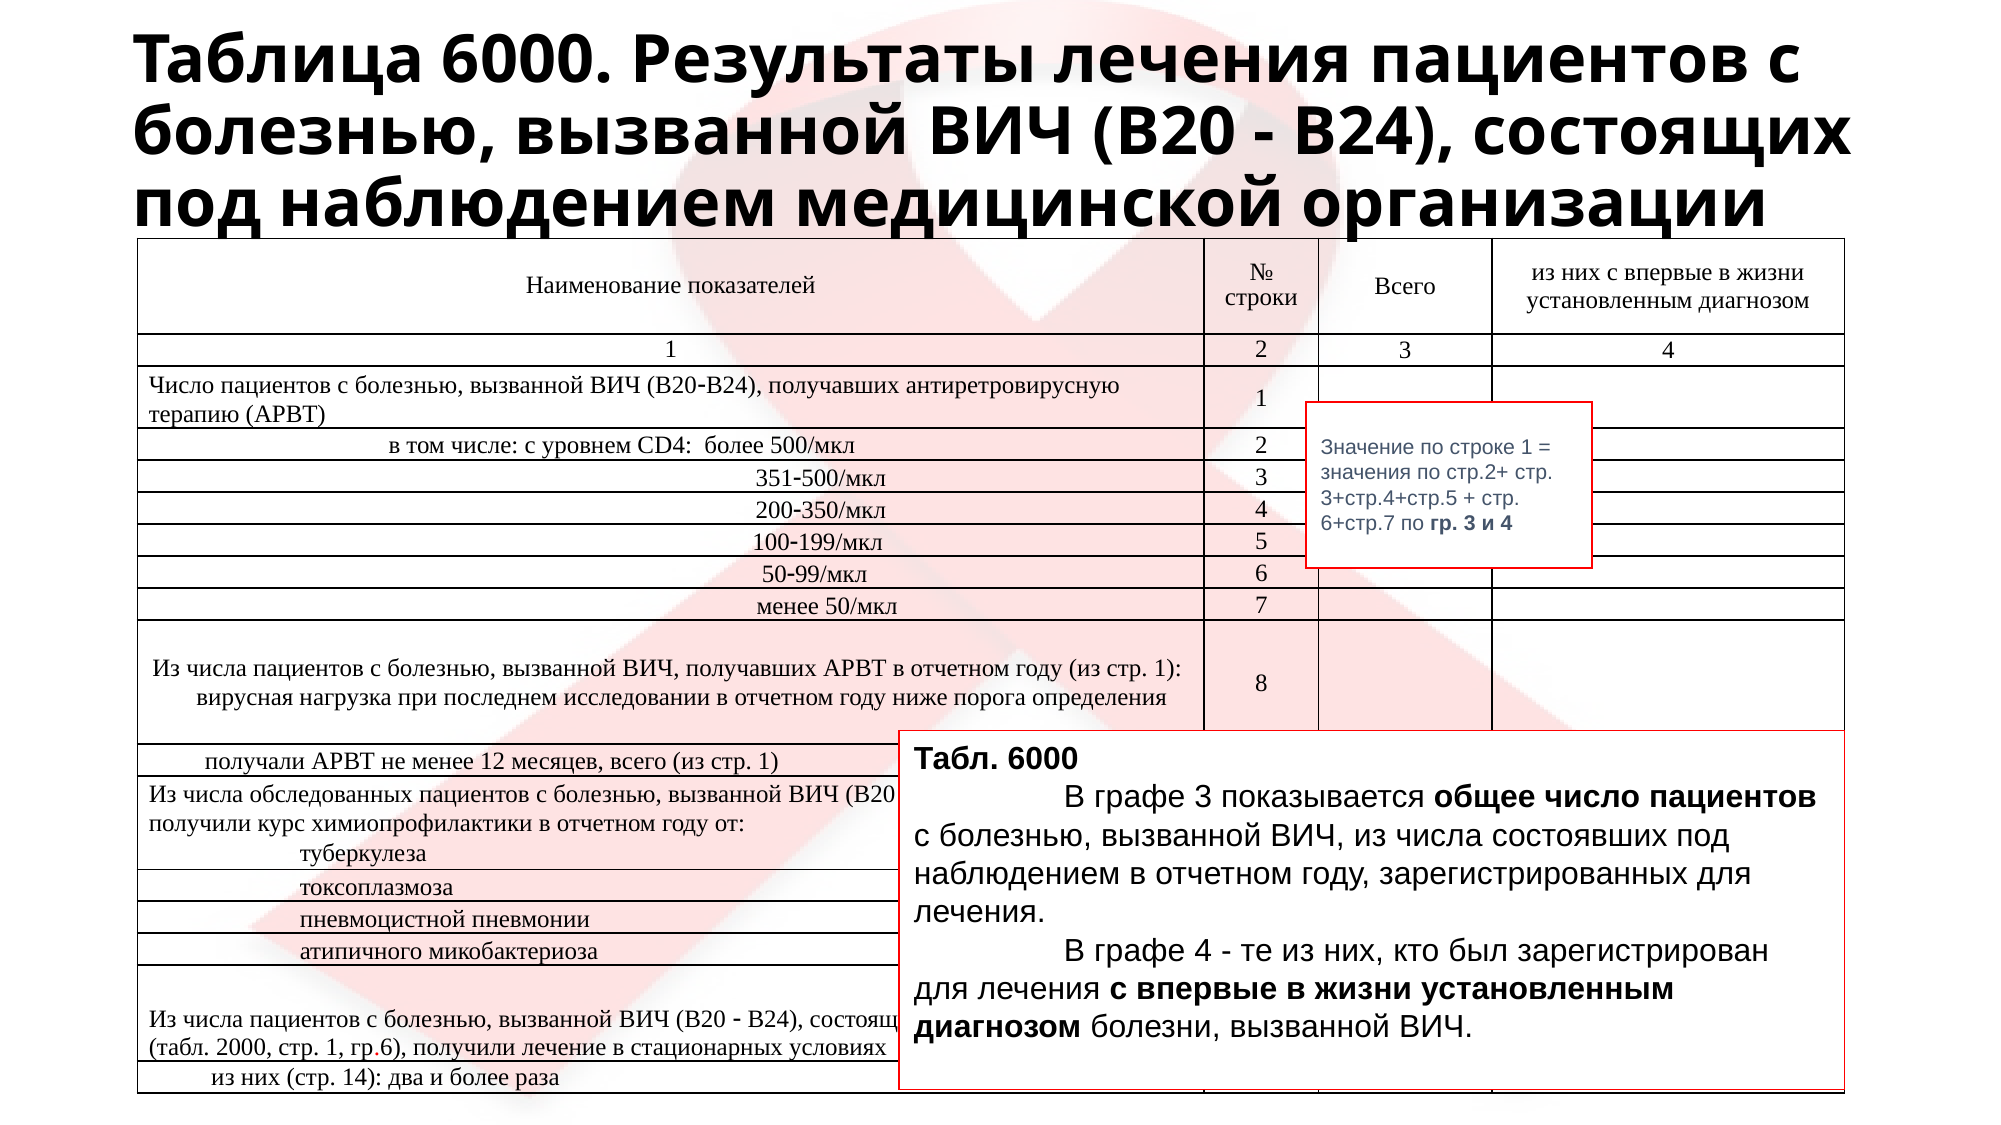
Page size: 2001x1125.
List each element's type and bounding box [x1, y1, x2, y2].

table_cell [138, 1062, 1203, 1092]
table_cell [138, 777, 899, 869]
table_cell [1205, 621, 1318, 730]
table_cell [1493, 335, 1844, 365]
table_header [138, 239, 1203, 333]
table_cell [1493, 367, 1844, 427]
table_cell [1205, 525, 1305, 555]
table_header [1205, 239, 1318, 333]
table_cell [1593, 525, 1844, 555]
table_header [1319, 239, 1491, 333]
table_cell [138, 461, 1203, 491]
table_cell [1205, 429, 1305, 459]
title [117, 77, 1883, 269]
table_cell [138, 934, 899, 964]
table_cell [138, 429, 1203, 459]
table_cell [1205, 493, 1305, 523]
table_cell [1319, 589, 1491, 619]
table_cell [1205, 557, 1318, 587]
table_cell [138, 525, 1203, 555]
table_cell [1205, 367, 1318, 427]
table_cell [1319, 568, 1491, 587]
table_cell [138, 557, 1203, 587]
table_cell [1205, 461, 1305, 491]
table_cell [138, 335, 1203, 365]
table_cell [138, 621, 1203, 743]
table_cell [138, 966, 899, 1060]
table_cell [1205, 335, 1318, 365]
table_cell [1319, 621, 1491, 730]
table_cell [1319, 367, 1491, 402]
table_cell [138, 745, 899, 775]
table_cell [1319, 335, 1491, 365]
table_cell [1593, 493, 1844, 523]
table_cell [138, 589, 1203, 619]
text_box [899, 730, 1845, 1090]
table_header [1493, 239, 1844, 333]
table_cell [138, 493, 1203, 523]
table_cell [1593, 461, 1844, 491]
table_cell [138, 367, 1203, 427]
table_cell [1493, 589, 1844, 619]
table_cell [138, 870, 899, 900]
table_cell [138, 902, 899, 932]
table_cell [1493, 621, 1844, 730]
table_cell [1593, 429, 1844, 459]
text_box [1305, 402, 1593, 568]
table_cell [1205, 589, 1318, 619]
table_cell [1493, 557, 1844, 587]
